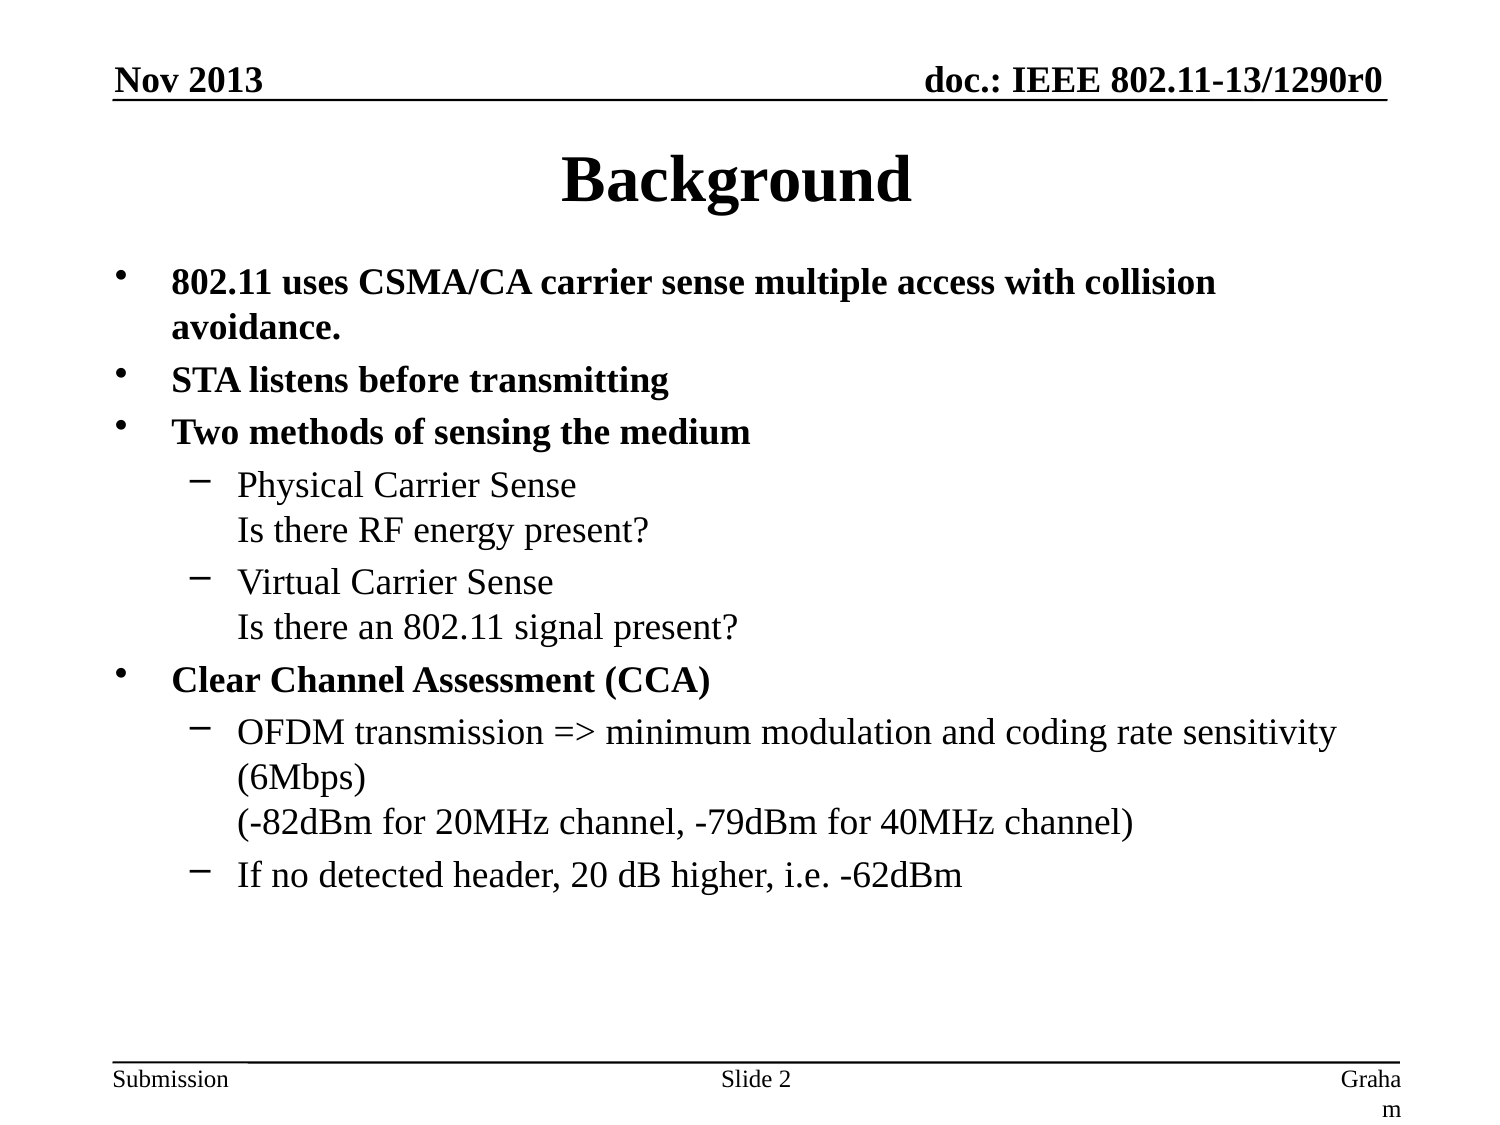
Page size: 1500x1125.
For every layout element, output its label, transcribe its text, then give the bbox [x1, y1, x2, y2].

title Background [24, 125, 1450, 225]
list 802.11 uses CSMA/CA carrier sense multiple access with collision avoidance. STA listens before transmitting Two methods of sensing the medium Physical Carrier Sense Is there RF energy present? Virtual Carrier Sense Is there an 802.11 signal present? Clear Channel Assessment (CCA) OFDM transmission => minimum modulation and coding rate sensitivity (6Mbps) (-82dBm for 20MHz channel, -79dBm for 40MHz channel) If no detected header, 20 dB higher, i.e. -62dBm [99, 249, 1375, 925]
footer Graham Smith, DSP Group [1324, 1061, 1402, 1093]
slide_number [114, 54, 286, 101]
slide_number Slide 2 [712, 1061, 800, 1093]
